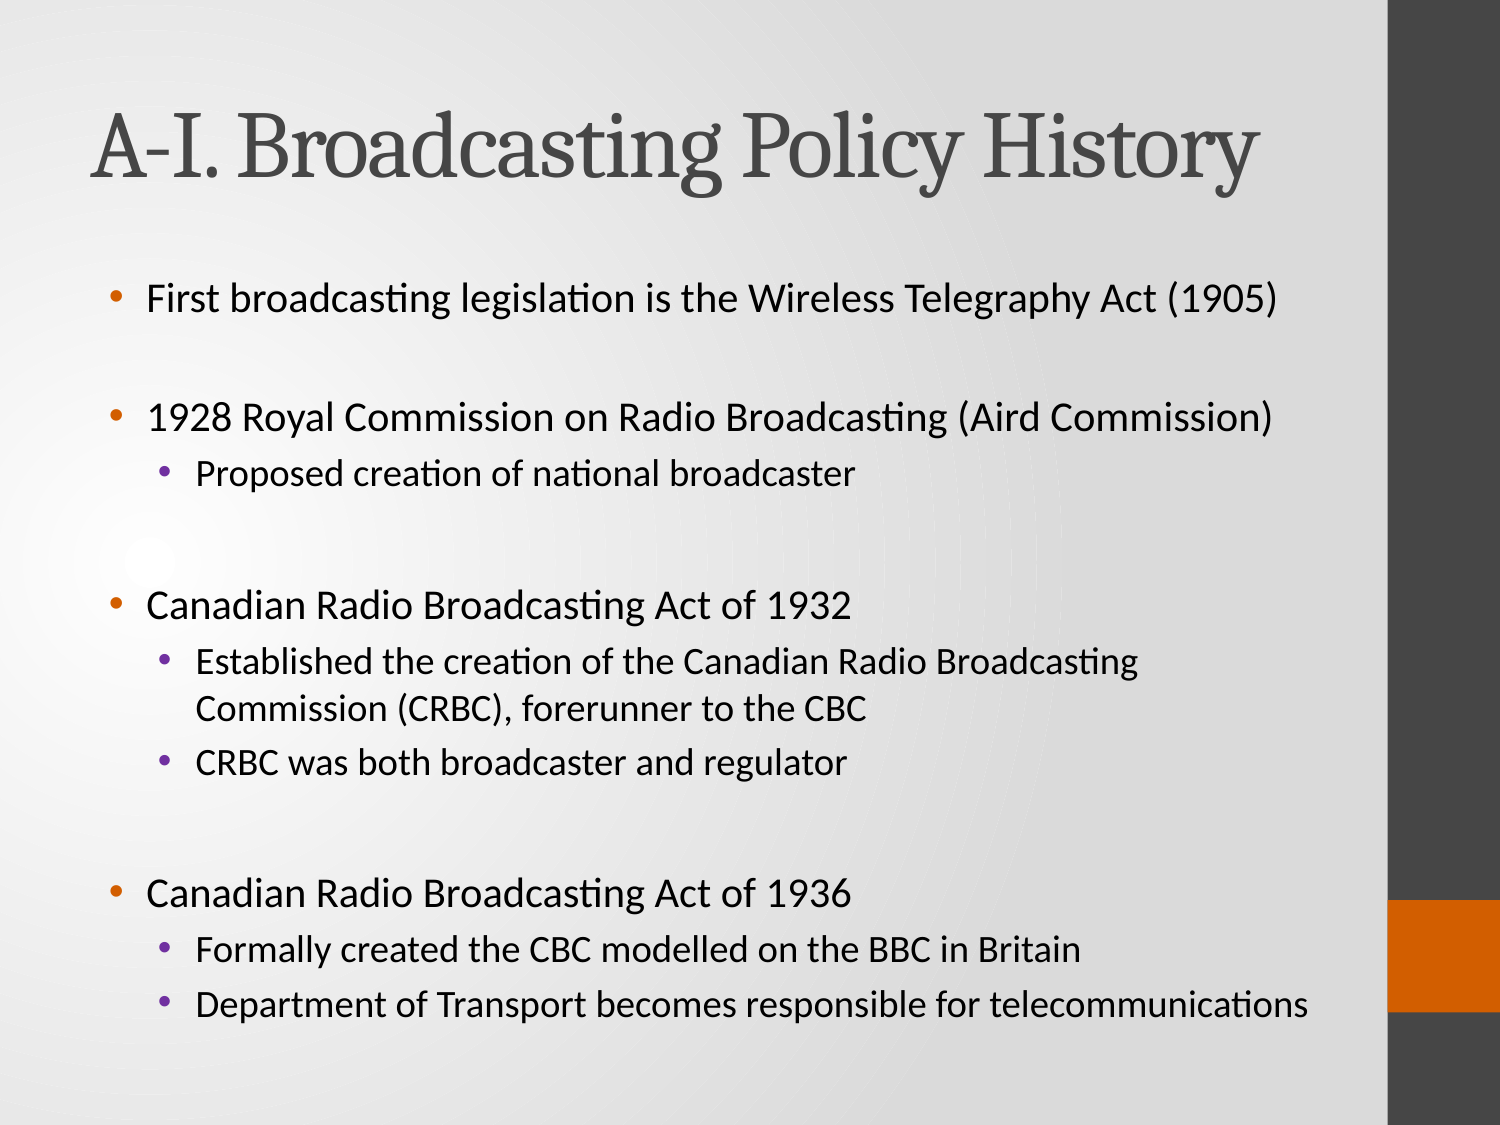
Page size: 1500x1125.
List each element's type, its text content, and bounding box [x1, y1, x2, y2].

title A-I. Broadcasting Policy History [75, 45, 1325, 233]
list First broadcasting legislation is the Wireless Telegraphy Act (1905) 1928 Royal Commission on Radio Broadcasting (Aird Commission) Proposed creation of national broadcaster Canadian Radio Broadcasting Act of 1932 Established the creation of the Canadian Radio Broadcasting Commission (CRBC), forerunner to the CBC CRBC was both broadcaster and regulator Canadian Radio Broadcasting Act of 1936 Formally created the CBC modelled on the BBC in Britain Department of Transport becomes responsible for telecommunications [75, 262, 1325, 1050]
